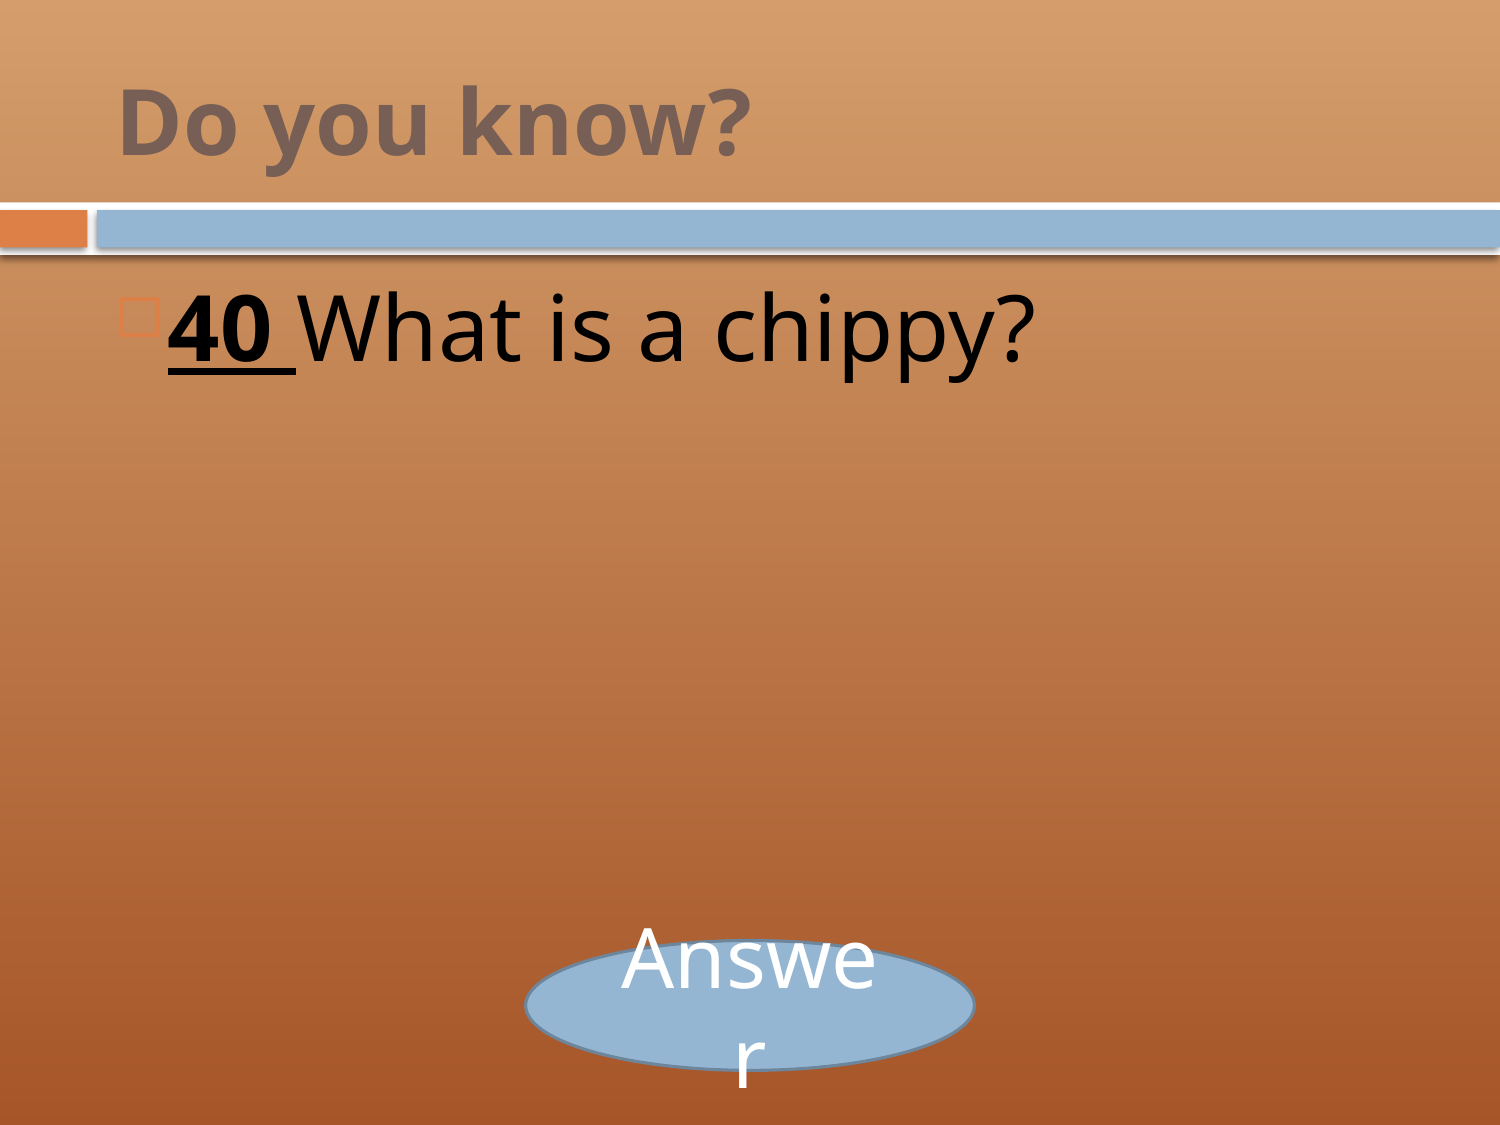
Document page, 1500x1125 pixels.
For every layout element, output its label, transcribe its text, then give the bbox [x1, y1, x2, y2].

title Do you know? [100, 37, 1438, 200]
text_box Answer [524, 938, 977, 1072]
list 40 What is a chippy? [100, 262, 1438, 1000]
